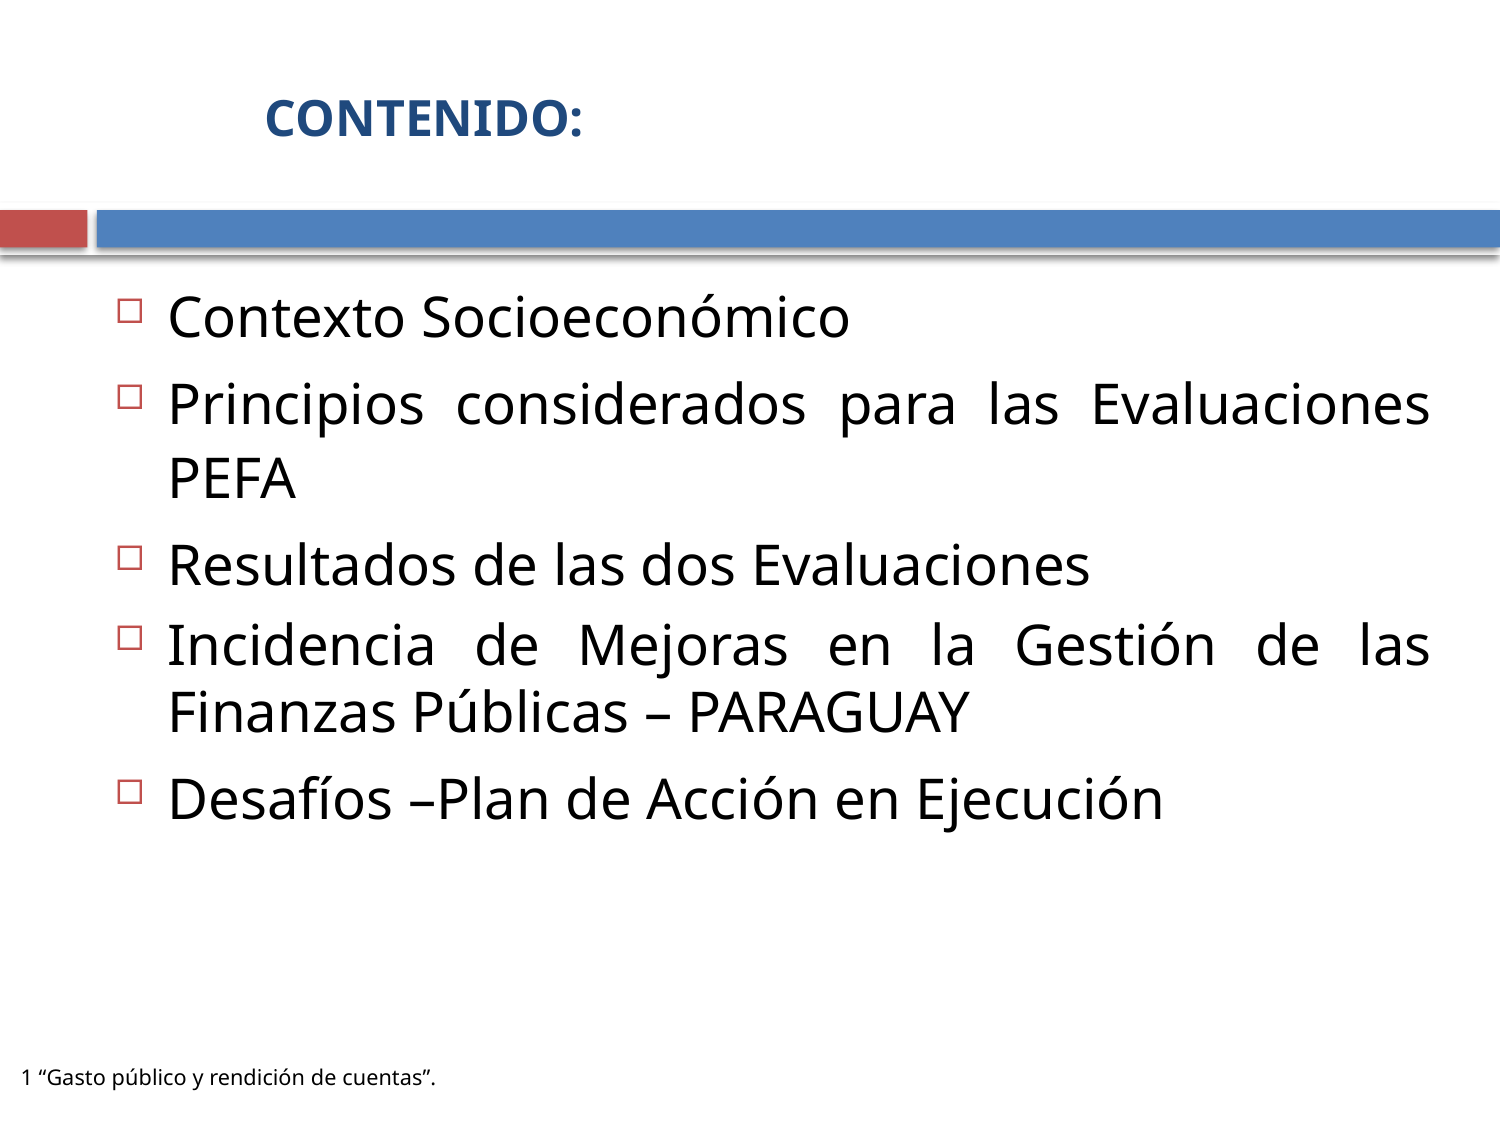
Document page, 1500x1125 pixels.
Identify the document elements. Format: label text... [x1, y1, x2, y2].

text_box 1 “Gasto público y rendición de cuentas”. [5, 1051, 1081, 1112]
title CONTENIDO: [99, 44, 1425, 188]
list Contexto Socioeconómico Principios considerados para las Evaluaciones PEFA Resultados de las dos Evaluaciones Incidencia de Mejoras en la Gestión de las Finanzas Públicas – PARAGUAY Desafíos –Plan de Acción en Ejecución [100, 267, 1447, 905]
